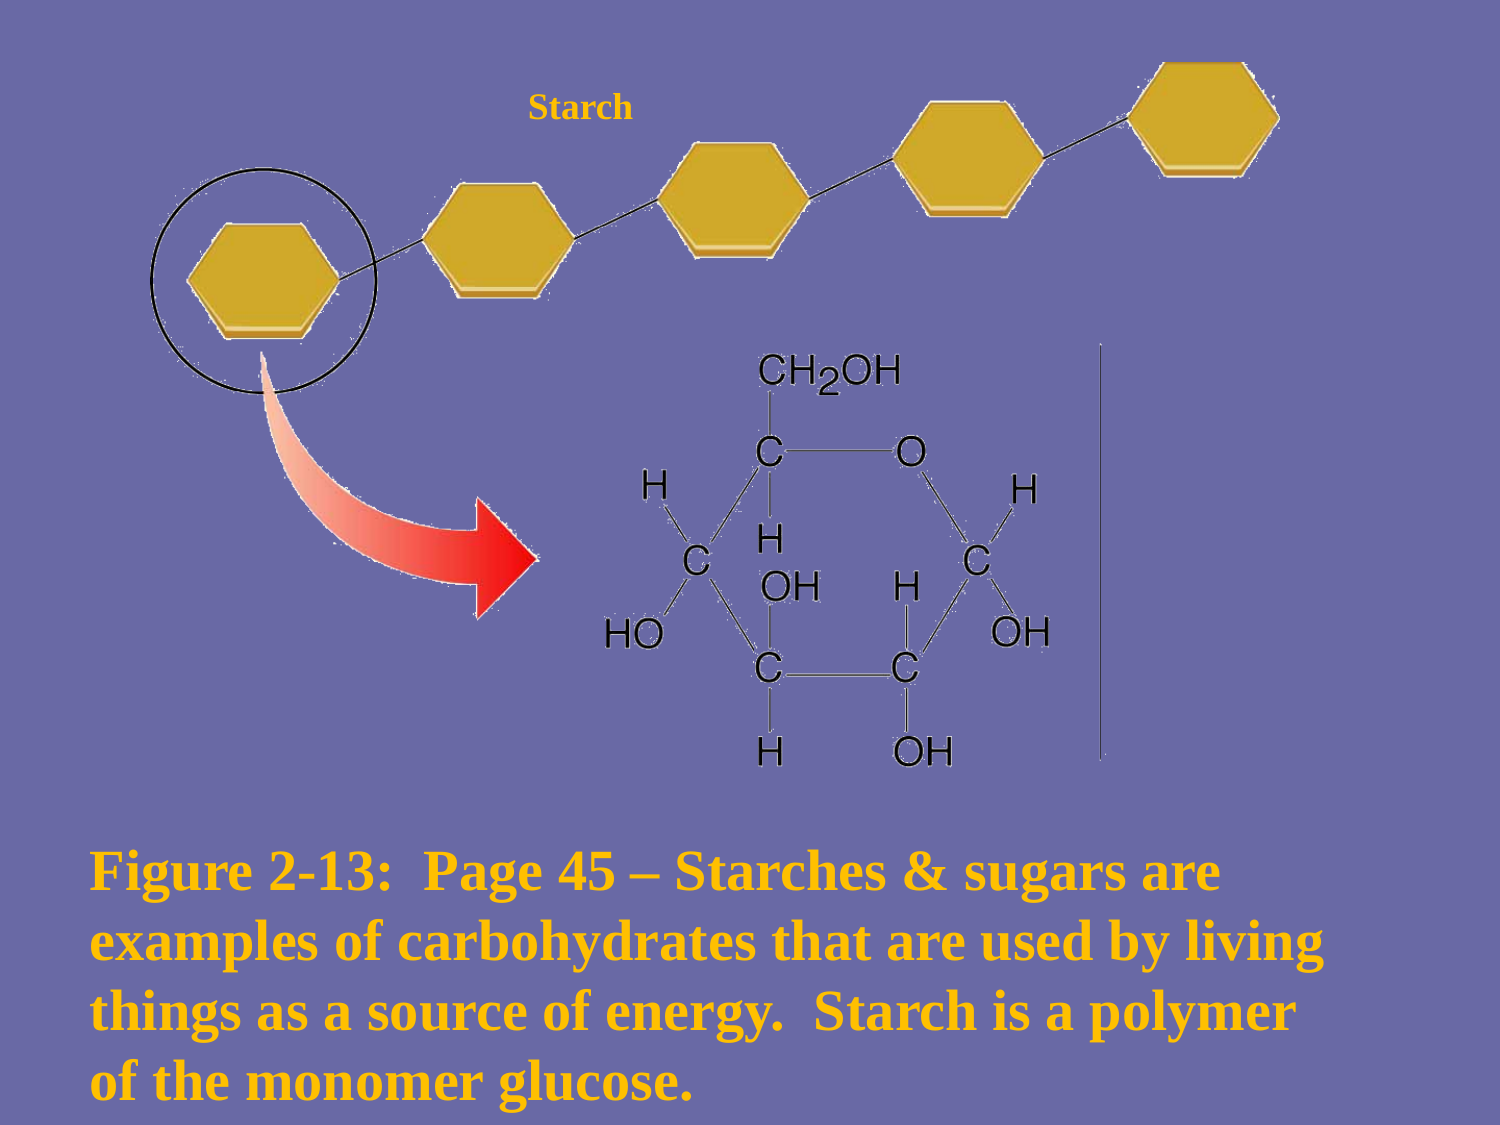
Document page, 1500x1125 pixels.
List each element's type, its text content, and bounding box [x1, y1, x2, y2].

text_box Figure 2-13: Page 45 – Starches & sugars are examples of carbohydrates that are used by living things as a source of energy. Starch is a polymer of the monomer glucose. [74, 824, 1350, 1120]
picture [149, 62, 1280, 786]
